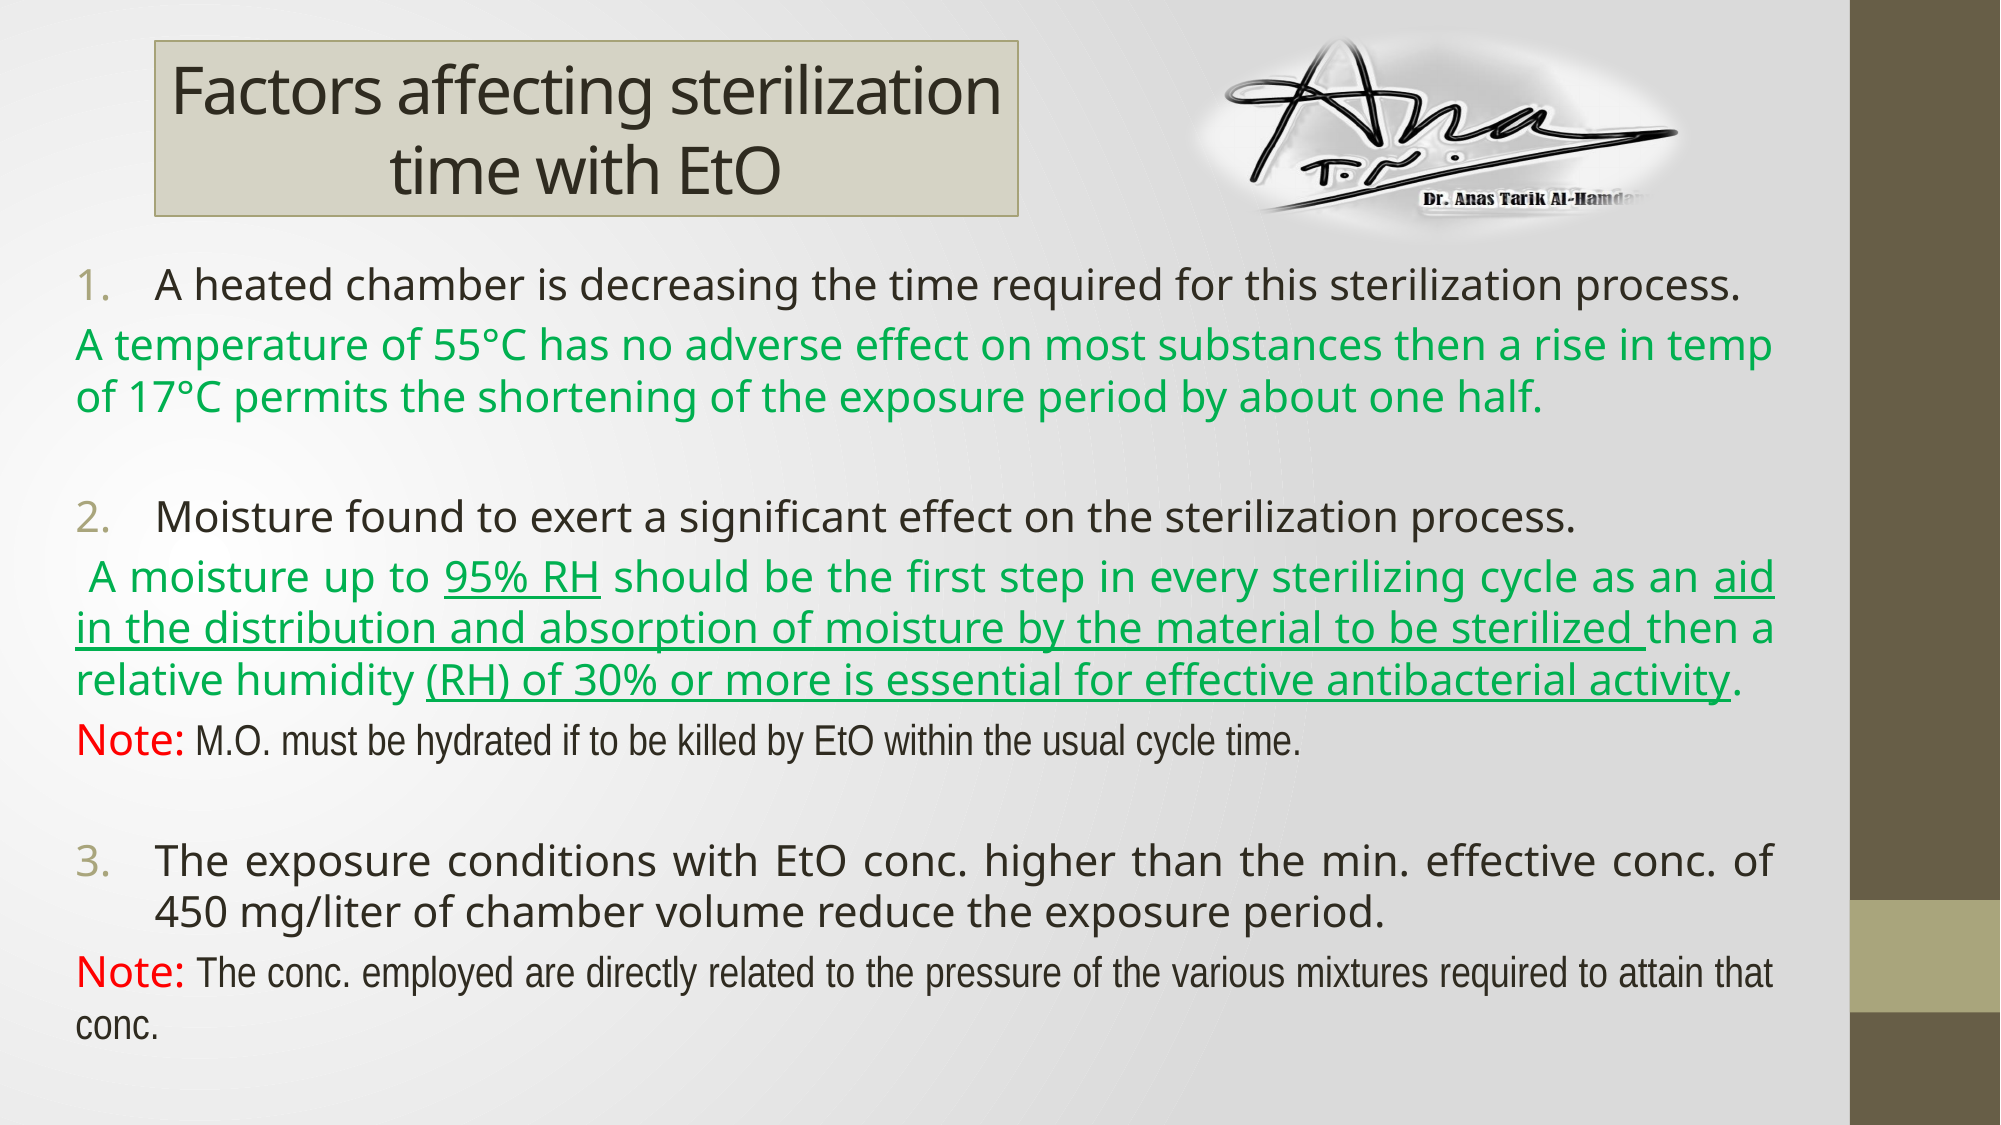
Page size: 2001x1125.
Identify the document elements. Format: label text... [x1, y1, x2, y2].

list A heated chamber is decreasing the time required for this sterilization process. A temperature of 55°C has no adverse effect on most substances then a rise in temp of 17°C permits the shortening of the exposure period by about one half. Moisture found to exert a significant effect on the sterilization process. A moisture up to 95% RH should be the first step in every sterilizing cycle as an aid in the distribution and absorption of moisture by the material to be sterilized then a relative humidity (RH) of 30% or more is essential for effective antibacterial activity. Note: M.O. must be hydrated if to be killed by EtO within the usual cycle time. The exposure conditions with EtO conc. higher than the min. effective conc. of 450 mg/liter of chamber volume reduce the exposure period. Note: The conc. employed are directly related to the pressure of the various mixtures required to attain that conc. [60, 249, 1791, 1088]
title Factors affecting sterilization time with EtO [154, 40, 1019, 217]
picture [1174, 24, 1701, 251]
